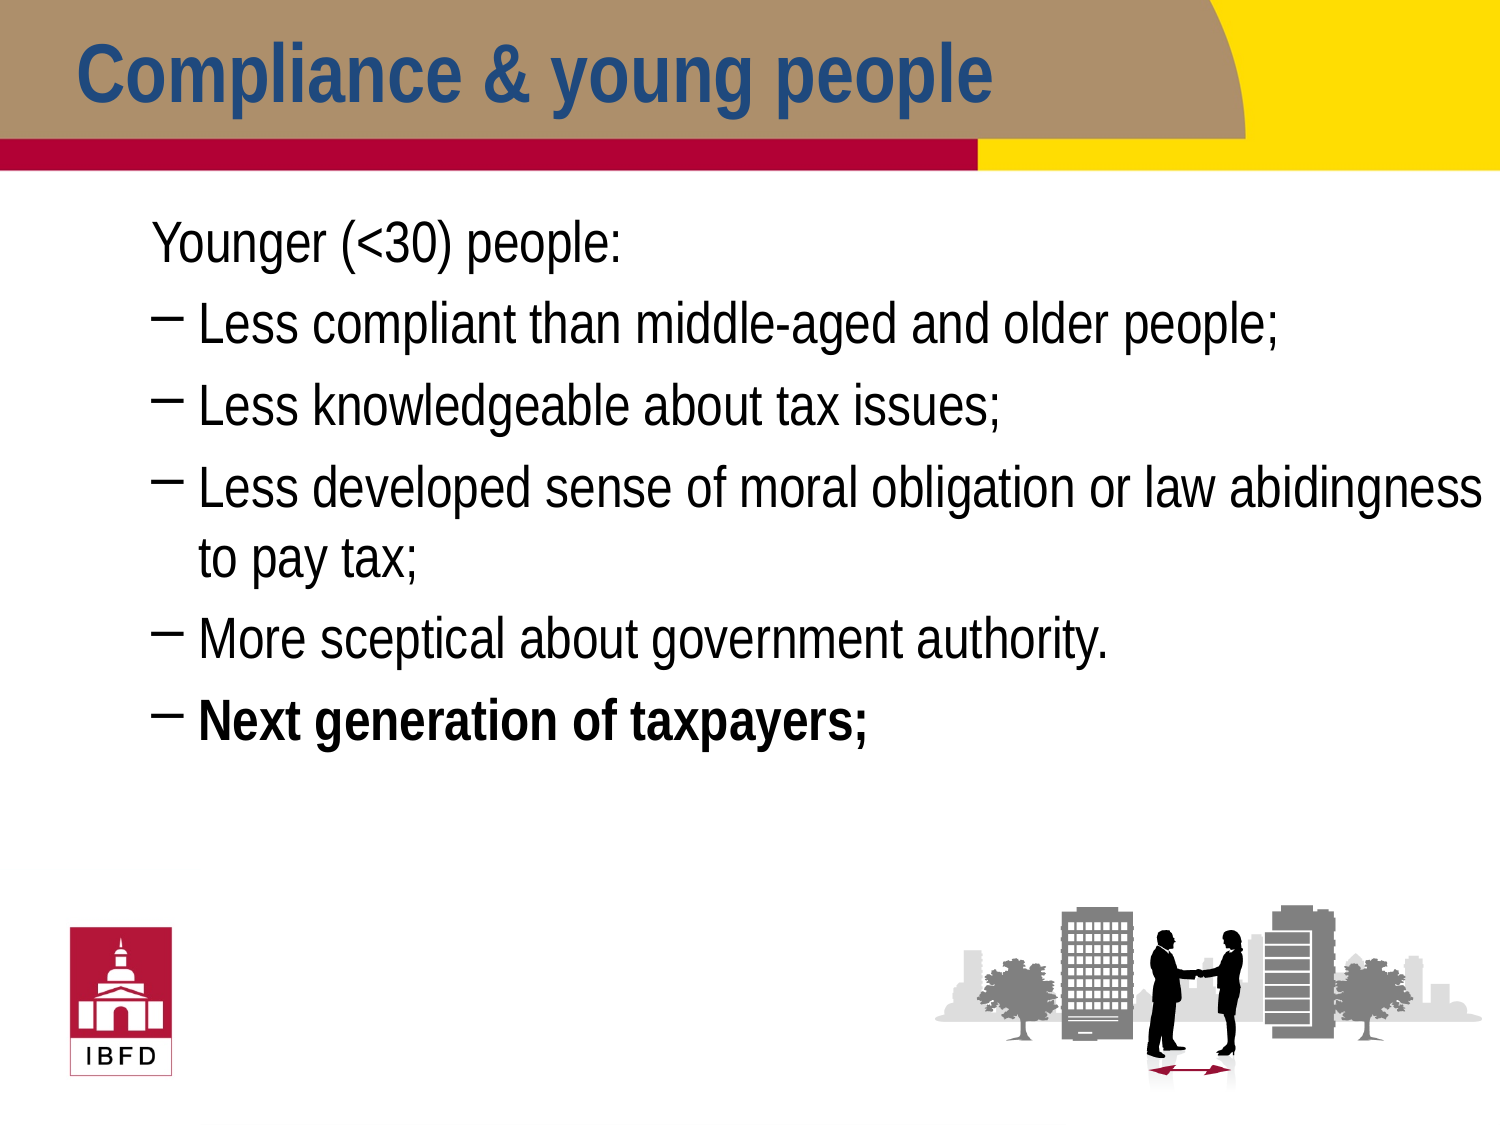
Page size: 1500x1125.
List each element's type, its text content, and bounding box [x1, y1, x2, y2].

list Younger (<30) people: Less compliant than middle-aged and older people; Less knowledgeable about tax issues; Less developed sense of moral obligation or law abidingness to pay tax; More sceptical about government authority. Next generation of taxpayers; [61, 196, 1500, 906]
title Compliance & young people [61, 24, 1200, 114]
picture [0, 0, 1500, 1125]
